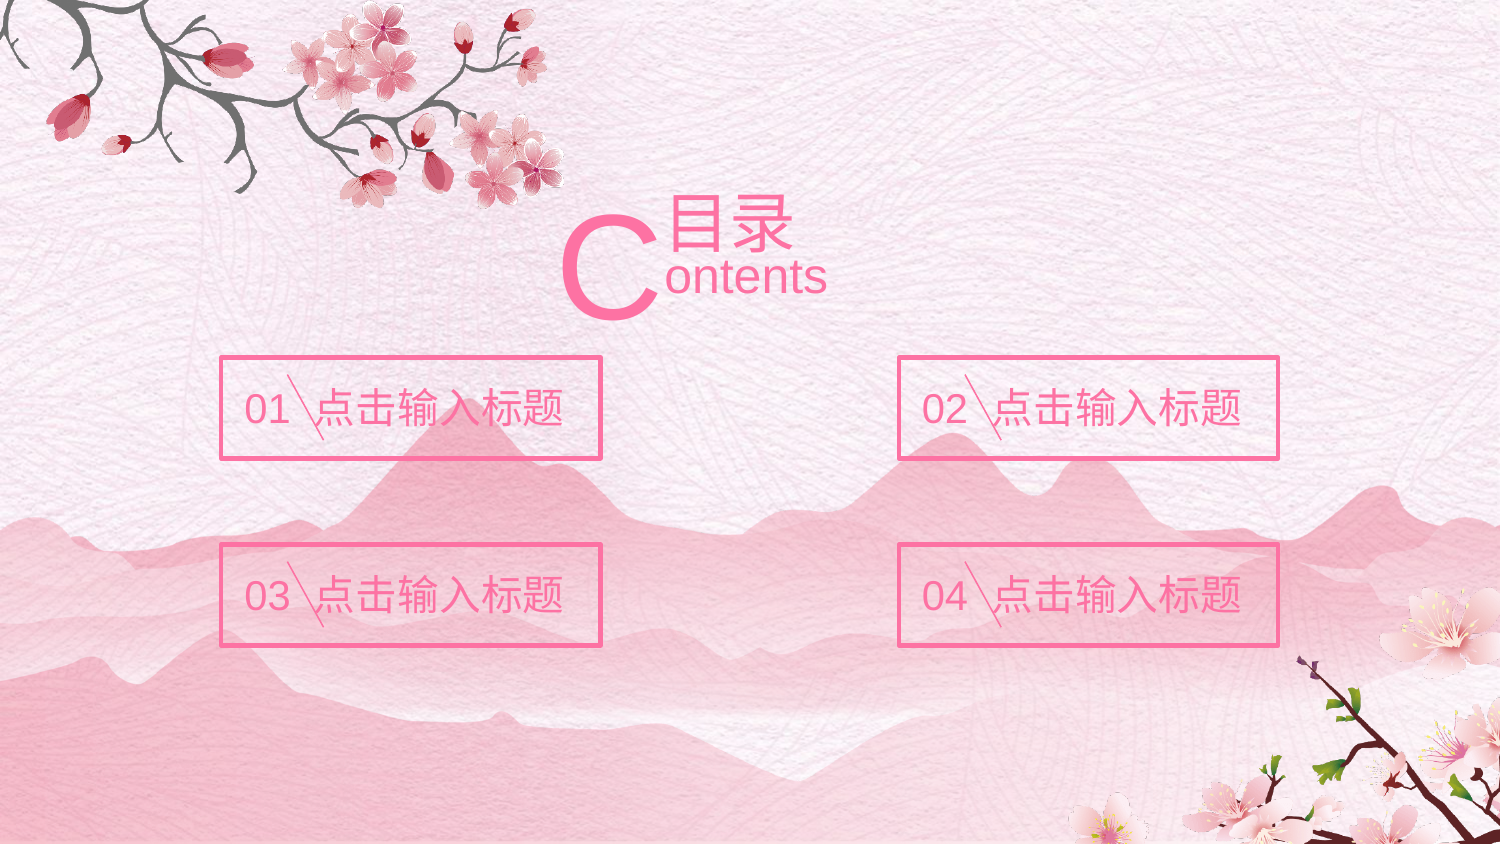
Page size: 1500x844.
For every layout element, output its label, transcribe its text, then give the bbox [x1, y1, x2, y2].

text_box 目录 [648, 173, 812, 269]
text_box ontents [649, 236, 844, 312]
text_box C [540, 161, 679, 353]
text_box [220, 357, 1279, 646]
picture [0, 0, 1500, 844]
